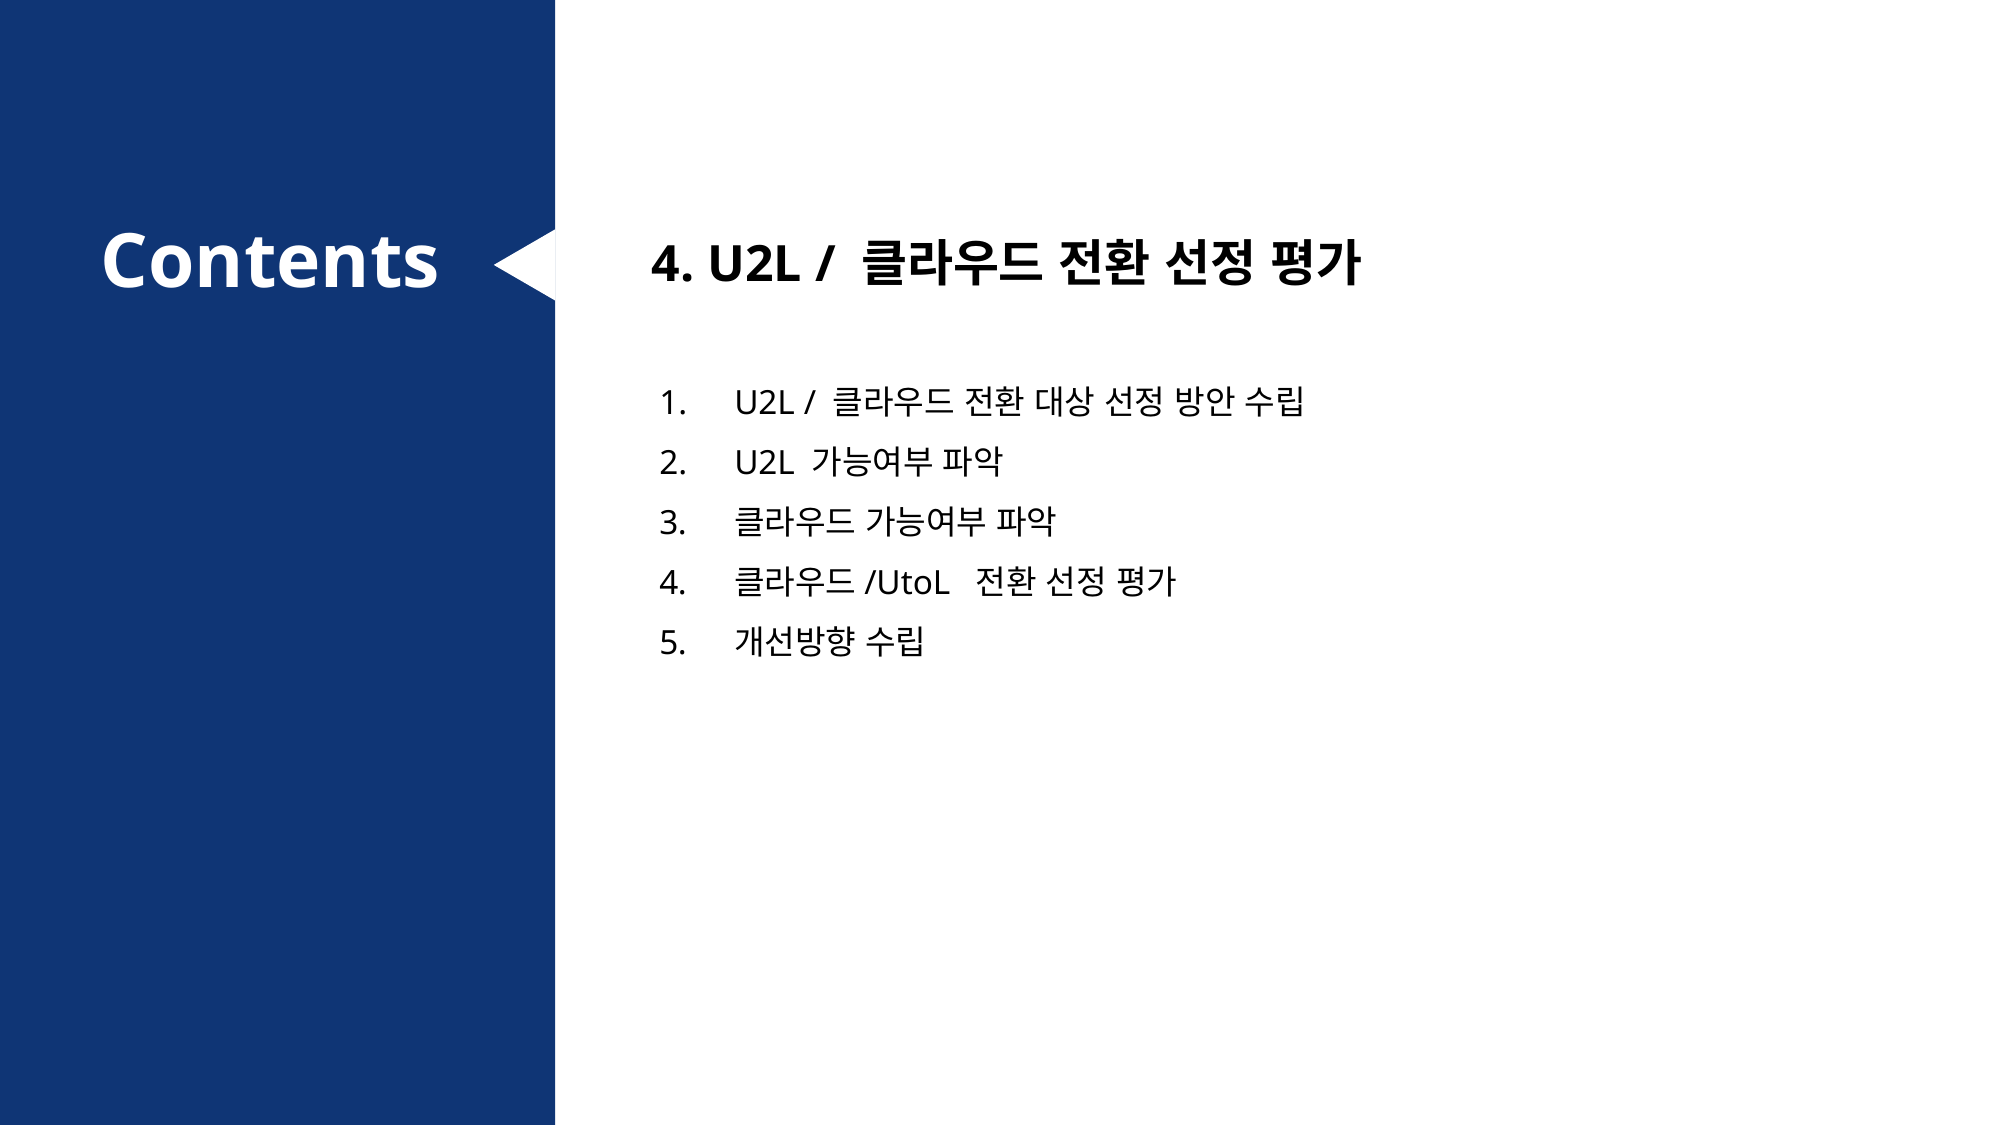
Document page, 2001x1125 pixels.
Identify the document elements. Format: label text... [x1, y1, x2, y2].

text_box U2L / 클라우드 전환 대상 선정 방안 수립 U2L 가능여부 파악 클라우드 가능여부 파악 클라우드/UtoL 전환 선정 평가 개선방향 수립 [644, 354, 1820, 669]
text_box 4. U2L / 클라우드 전환 선정 평가 [628, 196, 1593, 332]
